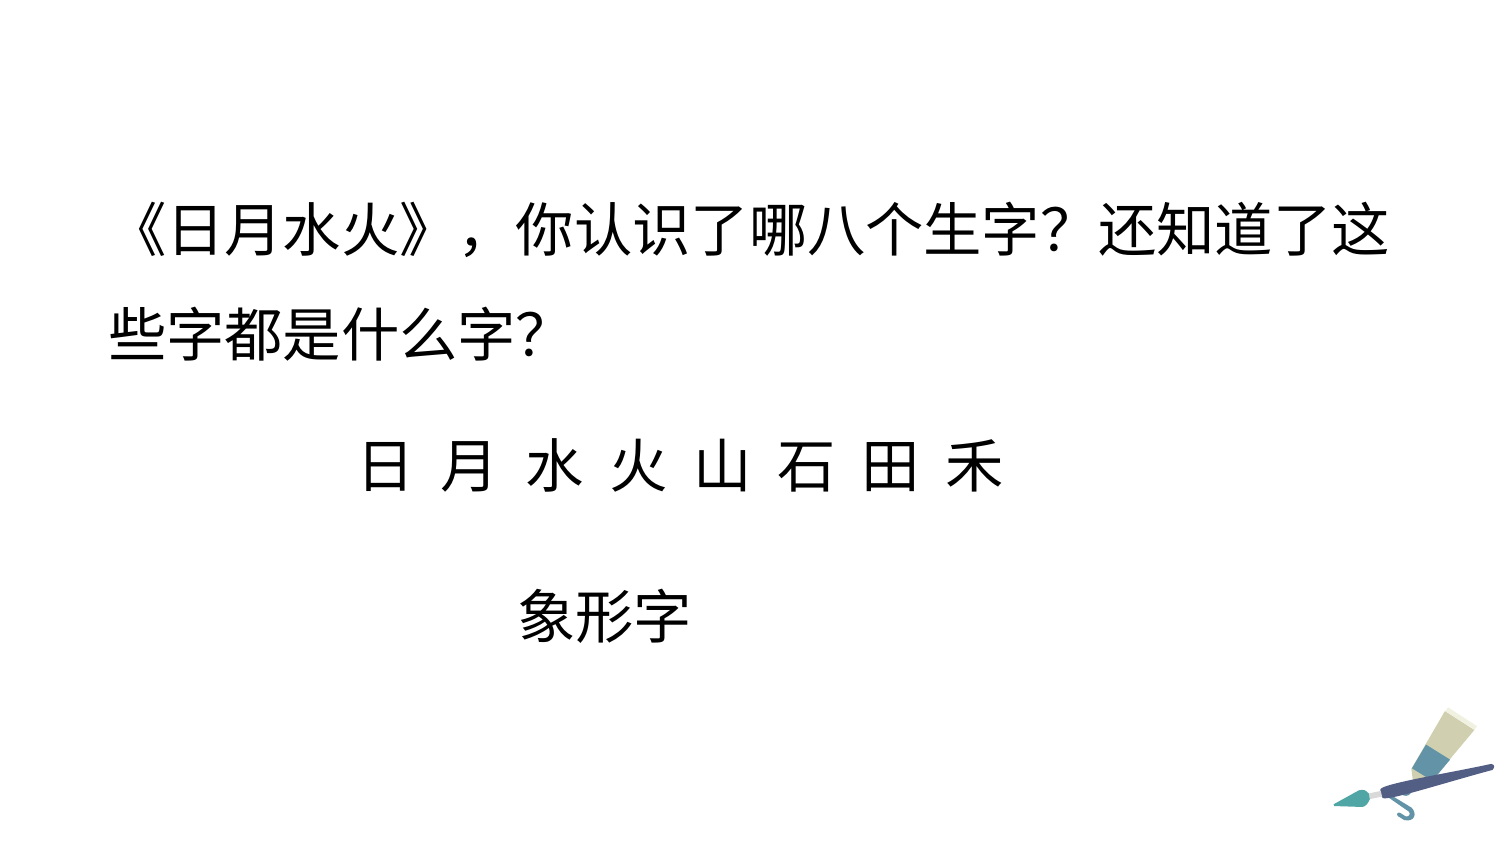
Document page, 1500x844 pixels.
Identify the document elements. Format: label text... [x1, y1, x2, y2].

text_box 日 月 水 火 山 石 田 禾 [345, 423, 1017, 505]
text_box 《日月水火》，你认识了哪八个生字？还知道了这些字都是什么字？ [96, 152, 1403, 374]
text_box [1358, 708, 1481, 844]
text_box 象形字 [506, 574, 789, 656]
